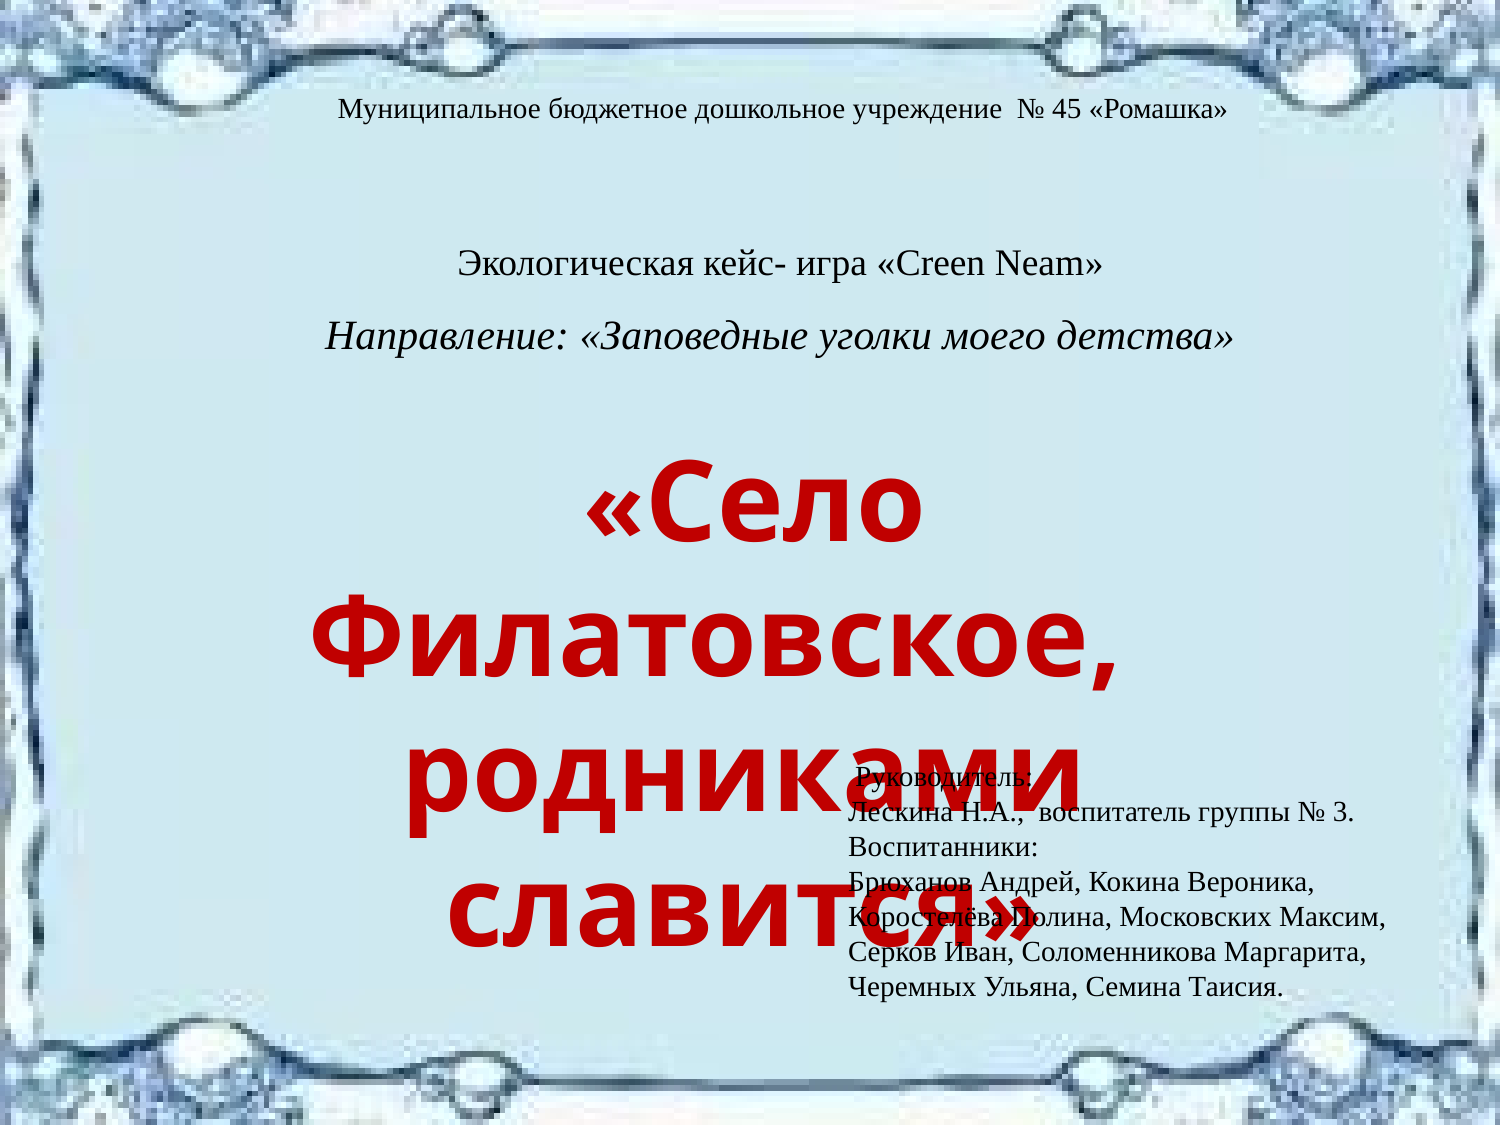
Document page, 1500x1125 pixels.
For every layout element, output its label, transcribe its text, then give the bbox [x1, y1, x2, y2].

picture [0, 0, 1500, 1125]
text_box Муниципальное бюджетное дошкольное учреждение № 45 «Ромашка» [246, 81, 1321, 132]
text_box Экологическая кейс- игра «Creen Neam» Направление: «Заповедные уголки моего детства» [310, 208, 1251, 366]
text_box Руководитель: Лескина Н.А., воспитатель группы № 3. Воспитанники: Брюханов Андрей, Кокина Вероника, Коростелёва Полина, Московских Максим, Серков Иван, Соломенникова Маргарита, Черемных Ульяна, Семина Таисия. [833, 749, 1489, 1010]
text_box «Село Филатовское, родниками славится» [128, 421, 1360, 977]
